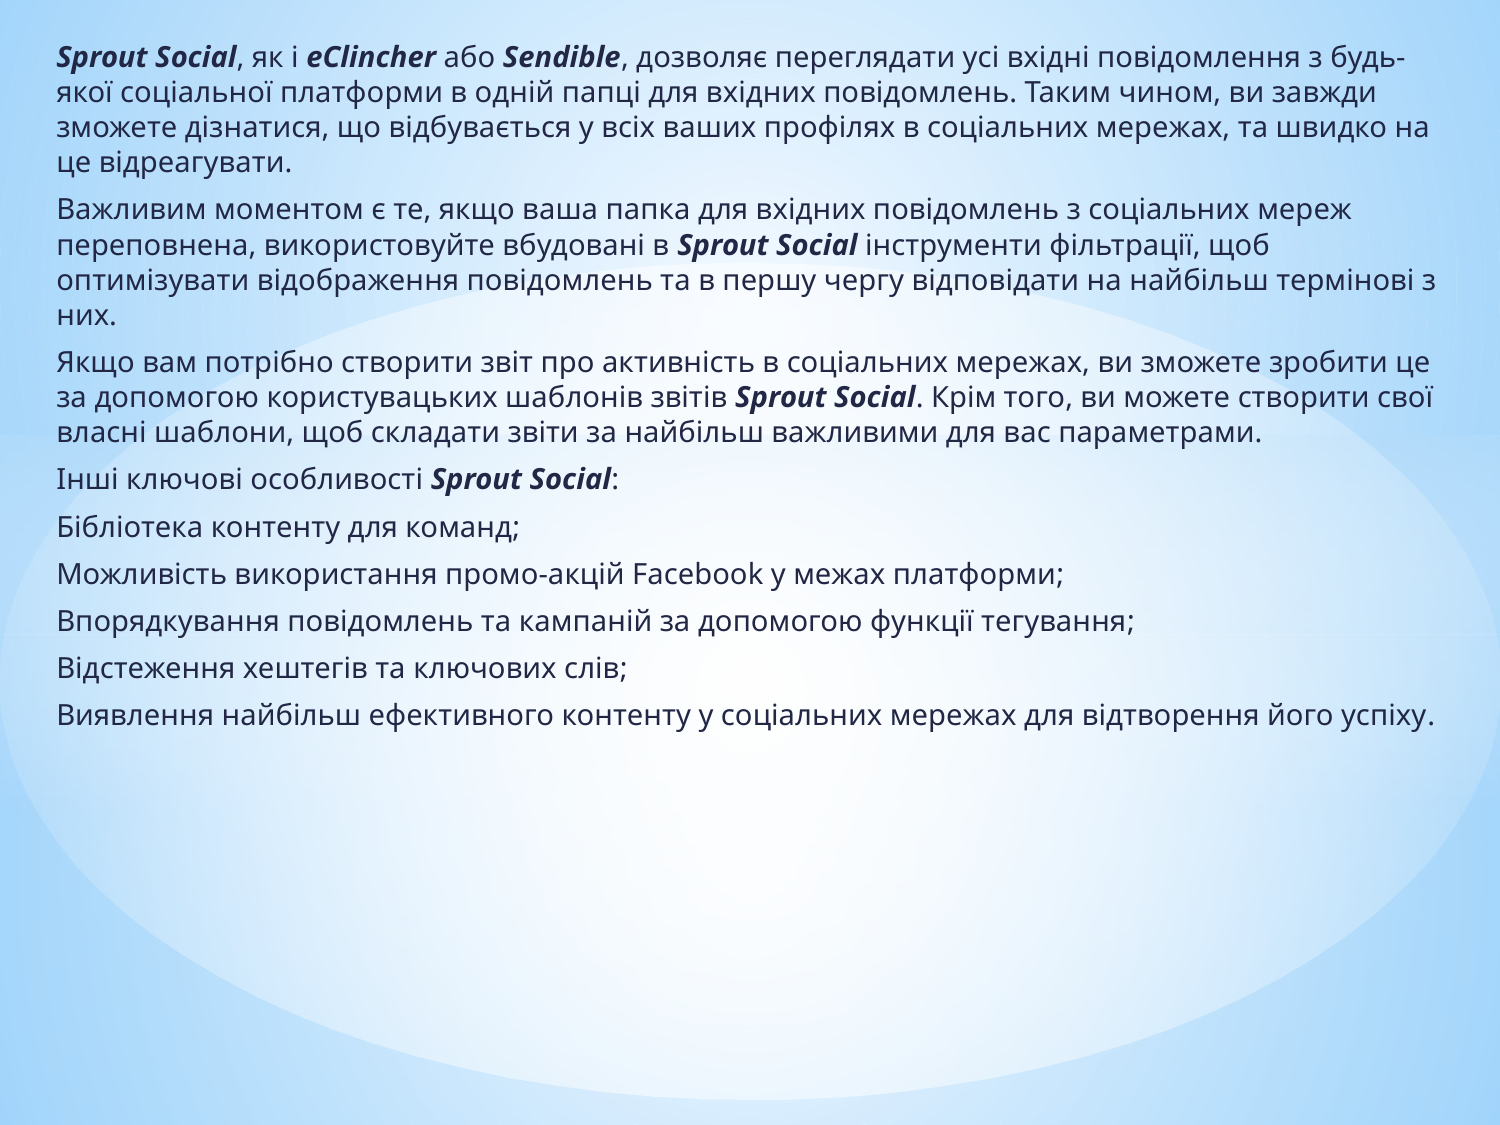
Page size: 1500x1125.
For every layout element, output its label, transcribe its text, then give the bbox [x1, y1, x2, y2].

subtitle Sprout Social, як і eClincher або Sendible, дозволяє переглядати усі вхідні повідомлення з будь-якої соціальної платформи в одній папці для вхідних повідомлень. Таким чином, ви завжди зможете дізнатися, що відбувається у всіх ваших профілях в соціальних мережах, та швидко на це відреагувати. Важливим моментом є те, якщо ваша папка для вхідних повідомлень з соціальних мереж переповнена, використовуйте вбудовані в Sprout Social інструменти фільтрації, щоб оптимізувати відображення повідомлень та в першу чергу відповідати на найбільш термінові з них. Якщо вам потрібно створити звіт про активність в соціальних мережах, ви зможете зробити це за допомогою користувацьких шаблонів звітів Sprout Social. Крім того, ви можете створити свої власні шаблони, щоб складати звіти за найбільш важливими для вас параметрами. Інші ключові особливості Sprout Social: Бібліотека контенту для команд; Можливість використання промо-акцій Facebook у межах платформи; Впорядкування повідомлень та кампаній за допомогою функції тегування; Відстеження хештегів та ключових слів; Виявлення найбільш ефективного контенту у соціальних мережах для відтворення його успіху. [41, 30, 1471, 1094]
